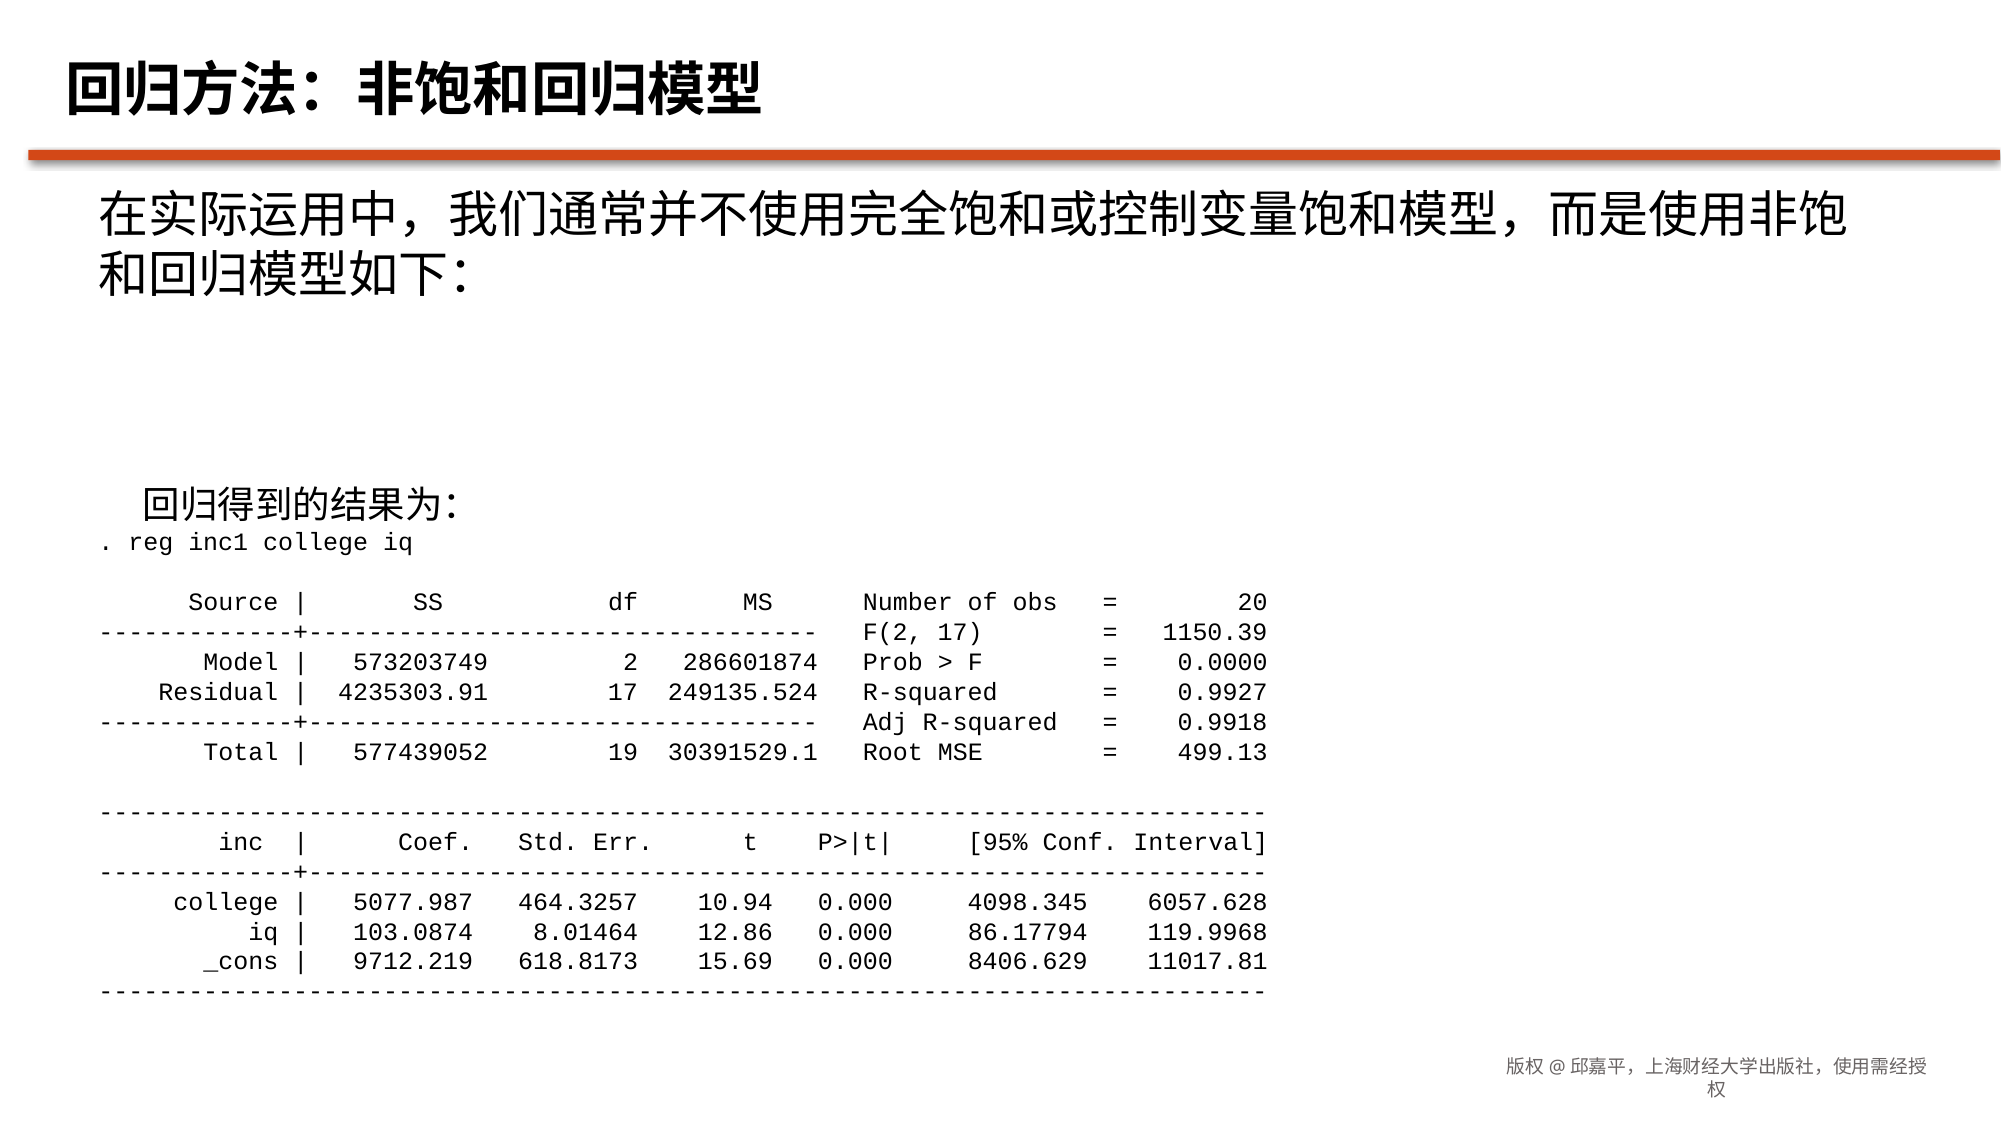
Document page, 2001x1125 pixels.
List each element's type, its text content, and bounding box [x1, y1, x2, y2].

title 回归方法：非饱和回归模型 [50, 50, 1825, 138]
footer 版权@邱嘉平，上海财经大学出版社，使用需经授权 [1483, 1046, 1950, 1109]
